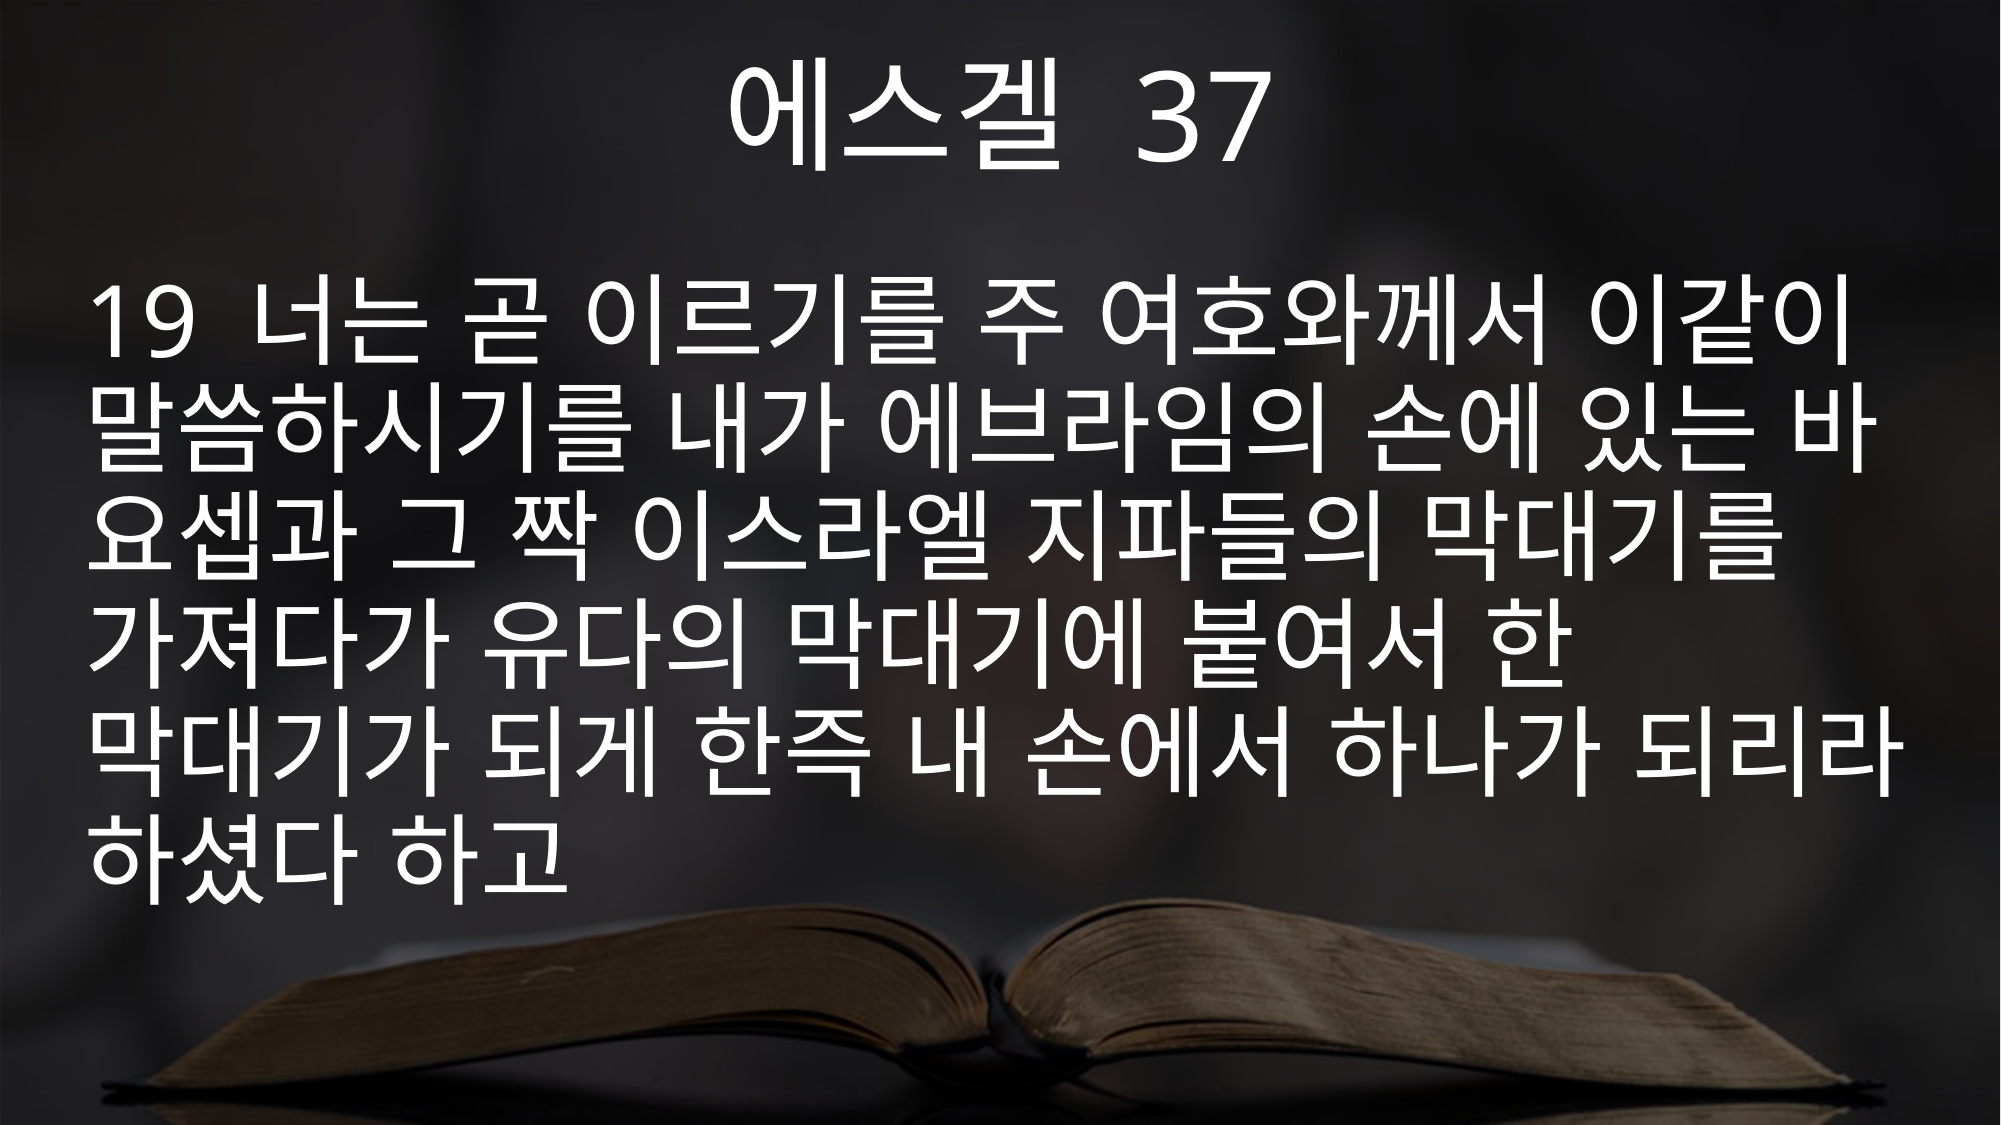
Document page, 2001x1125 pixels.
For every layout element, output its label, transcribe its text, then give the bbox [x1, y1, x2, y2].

picture [0, 0, 2001, 1125]
list 19 너는 곧 이르기를 주 여호와께서 이같이 말씀하시기를 내가 에브라임의 손에 있는 바 요셉과 그 짝 이스라엘 지파들의 막대기를 가져다가 유다의 막대기에 붙여서 한 막대기가 되게 한즉 내 손에서 하나가 되리라 하셨다 하고 [69, 263, 1953, 423]
footer 에스겔 37 [0, 32, 2000, 192]
